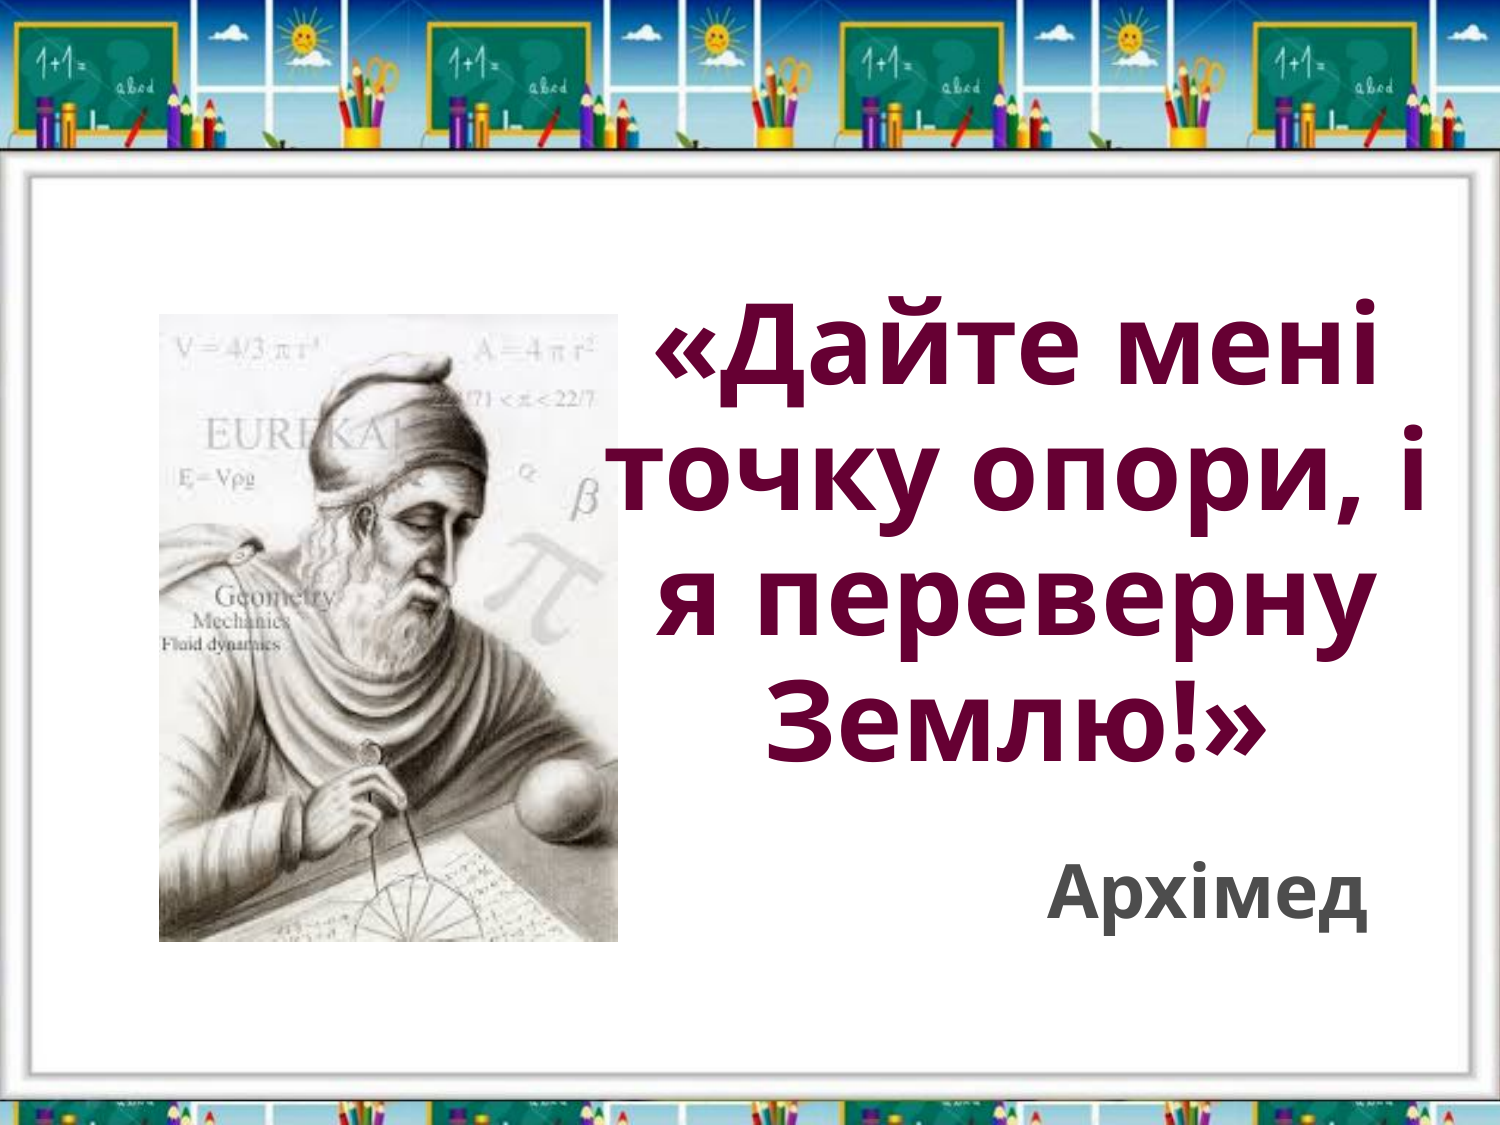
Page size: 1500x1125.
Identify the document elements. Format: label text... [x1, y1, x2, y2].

title «Дайте мені точку опори, і я переверну Землю!» Архімед [584, 231, 1450, 988]
picture [0, 0, 1500, 1125]
